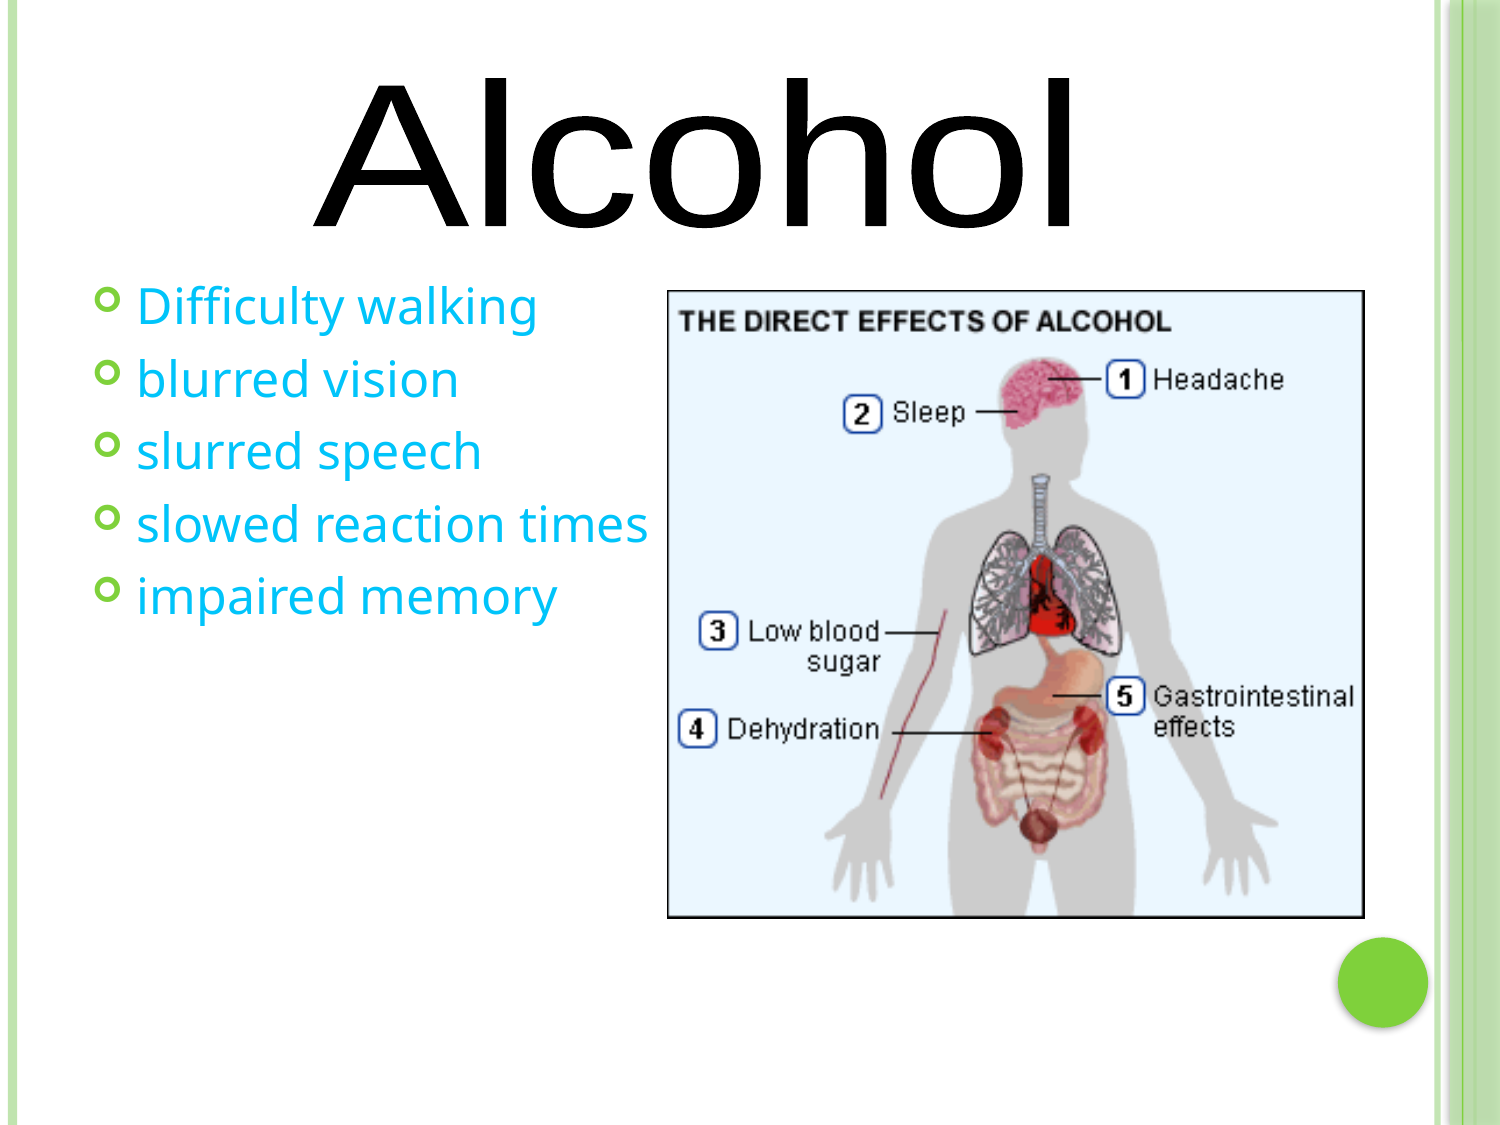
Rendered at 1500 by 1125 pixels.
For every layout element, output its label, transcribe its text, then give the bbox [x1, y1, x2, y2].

list Difficulty walking blurred vision slurred speech slowed reaction times impaired memory [76, 266, 1303, 1067]
picture [666, 290, 1365, 919]
